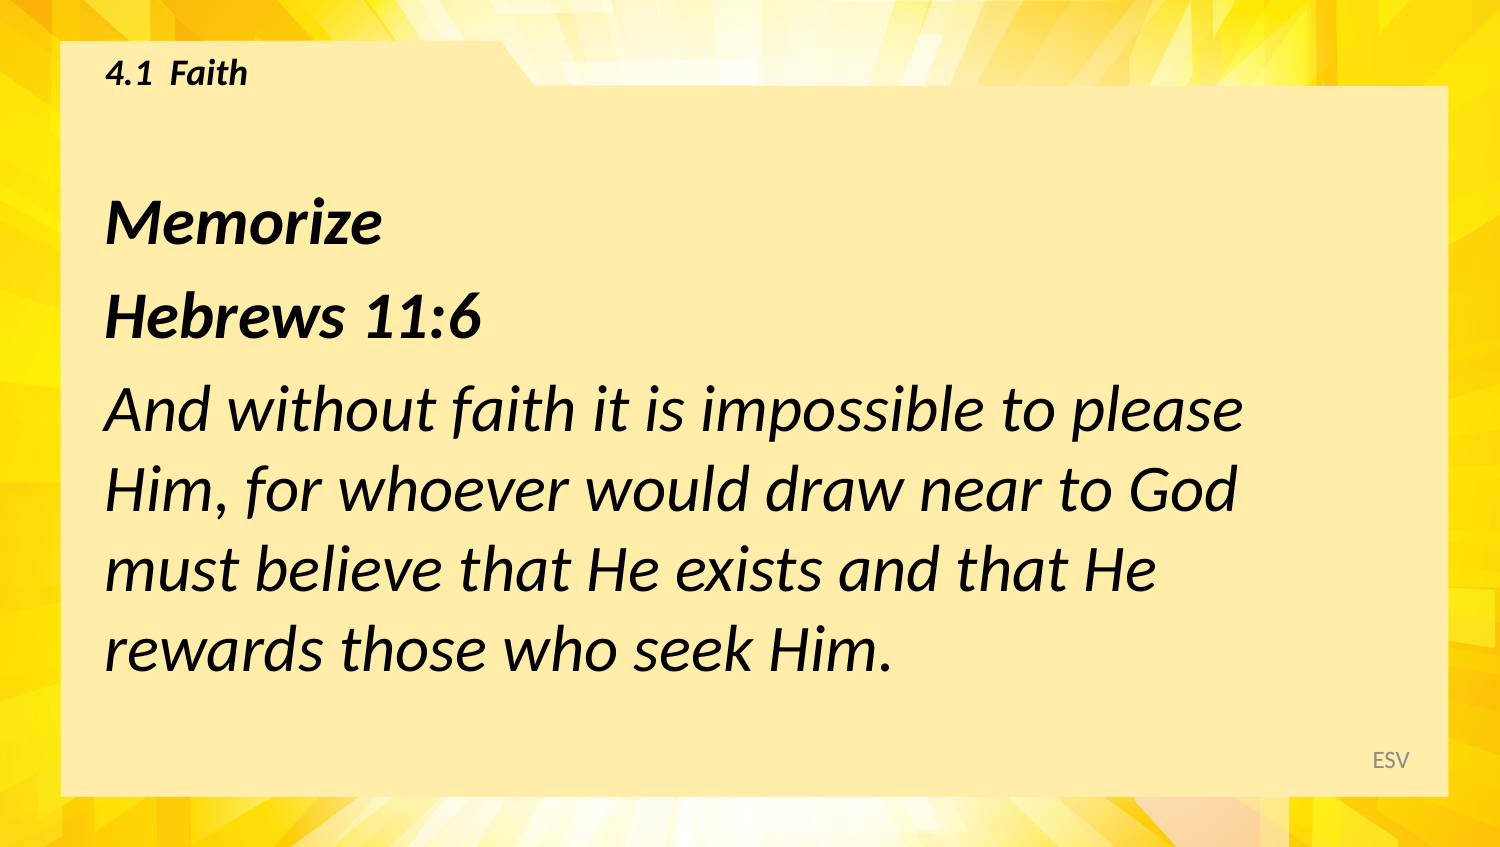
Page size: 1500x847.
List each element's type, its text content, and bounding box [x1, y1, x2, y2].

title 4.1 Faith [89, 33, 1420, 108]
footer ESV [950, 736, 1425, 782]
list Memorize Hebrews 11:6 And without faith it is impossible to please Him, for whoever would draw near to God must believe that He exists and that He rewards those who seek Him. [89, 141, 1403, 722]
picture [0, 0, 1500, 847]
